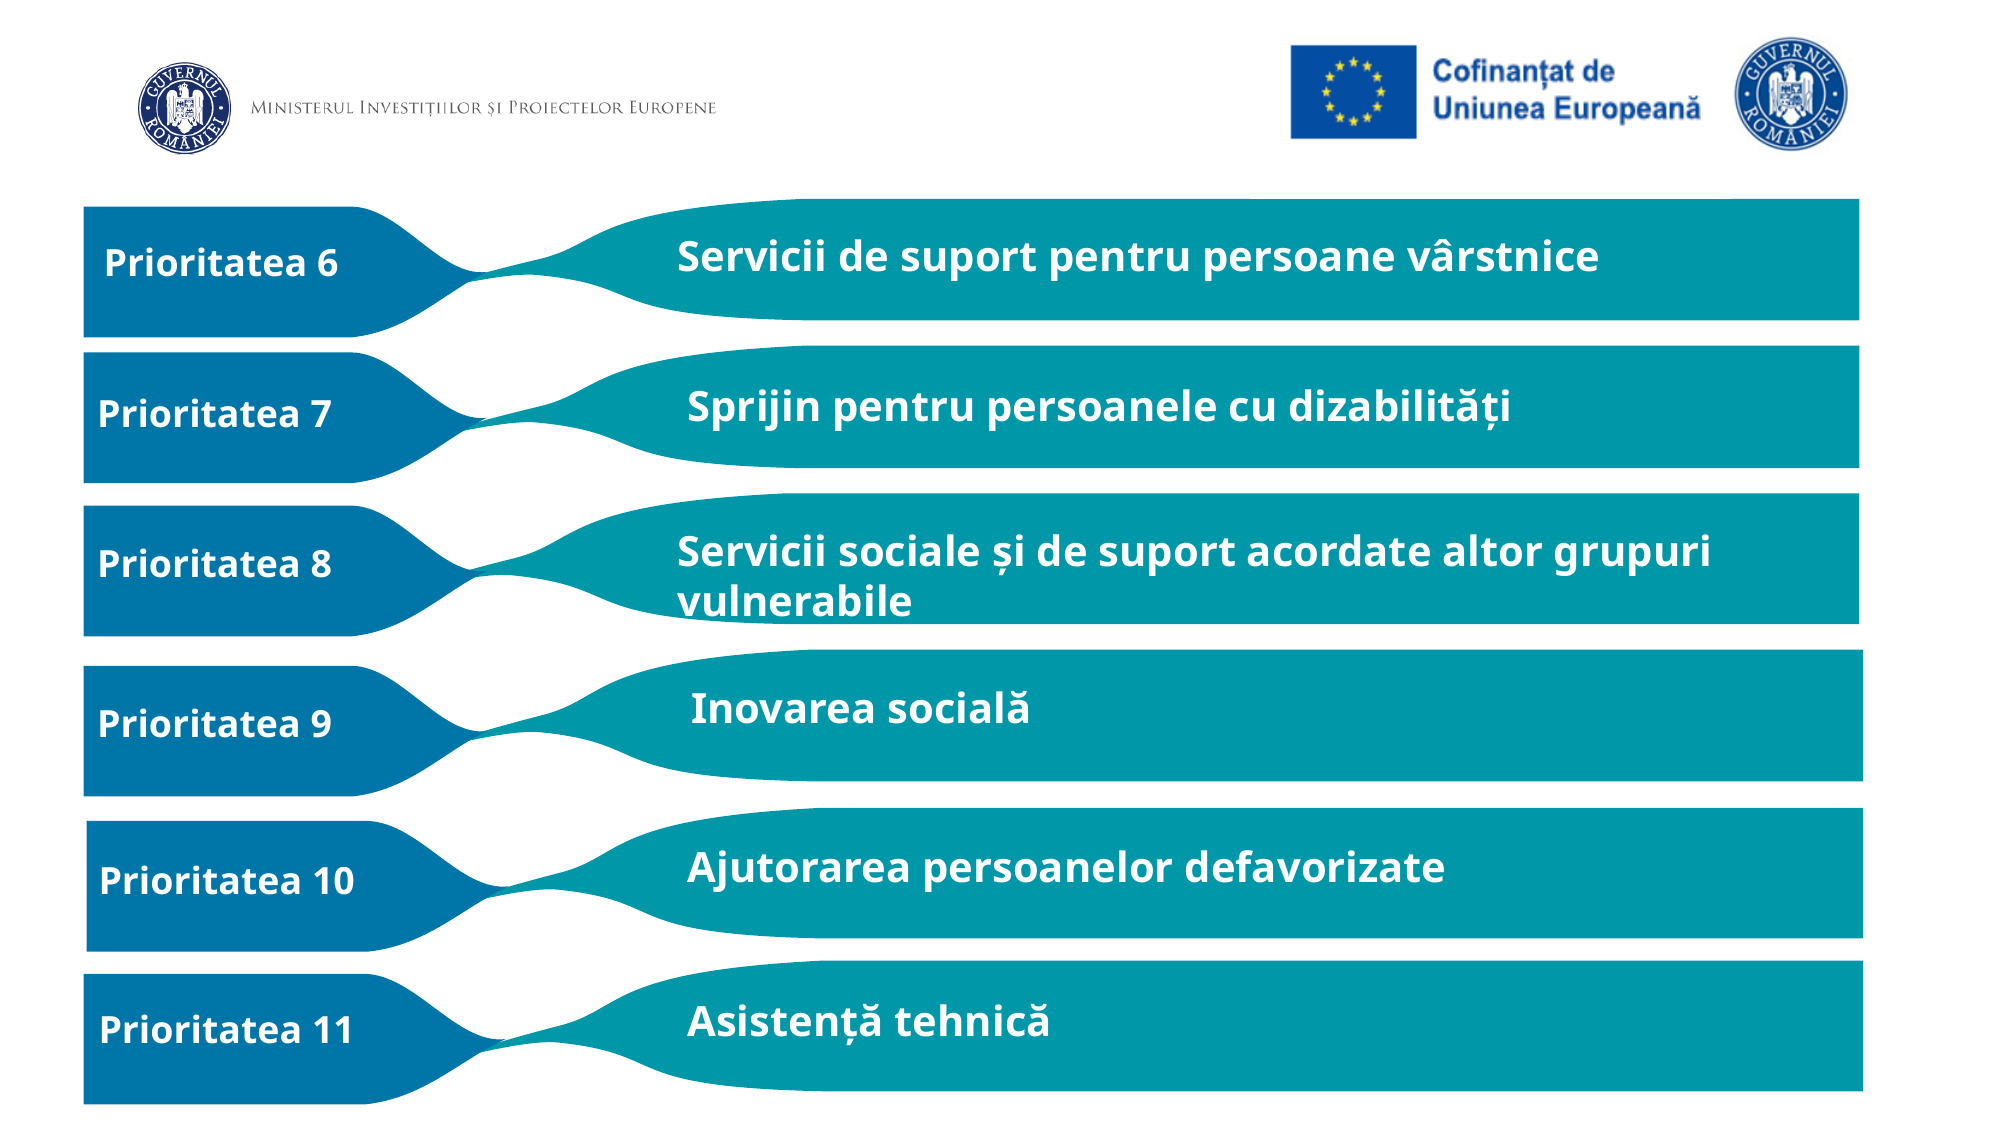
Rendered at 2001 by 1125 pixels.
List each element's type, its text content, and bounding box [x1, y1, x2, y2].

text_box [489, 807, 1863, 939]
text_box [484, 960, 1863, 1092]
text_box Prioritatea 9 [97, 688, 378, 756]
text_box Prioritatea 11 [98, 994, 379, 1062]
text_box Sprijin pentru persoanele cu dizabilități [687, 379, 1838, 441]
text_box [471, 649, 1863, 782]
text_box [465, 345, 1860, 469]
text_box Prioritatea 7 [97, 379, 378, 446]
text_box Prioritatea 8 [97, 529, 378, 597]
text_box Prioritatea 10 [98, 846, 379, 914]
text_box [83, 206, 487, 338]
picture [1250, 0, 1867, 199]
text_box [86, 820, 509, 952]
text_box Servicii de suport pentru persoane vârstnice [677, 229, 1849, 290]
text_box [471, 493, 1860, 625]
text_box Prioritatea 6 [103, 228, 384, 295]
text_box [83, 665, 487, 797]
picture [133, 57, 814, 156]
text_box [471, 198, 1860, 321]
text_box Ajutorarea persoanelor defavorizate [687, 841, 1754, 906]
text_box Servicii sociale și de suport acordate altor grupuri vulnerabile [677, 524, 1812, 580]
text_box Inovarea socială [691, 681, 1758, 732]
text_box [83, 505, 487, 637]
text_box [83, 973, 506, 1105]
text_box Asistență tehnică [687, 994, 1758, 1040]
text_box [83, 352, 487, 484]
